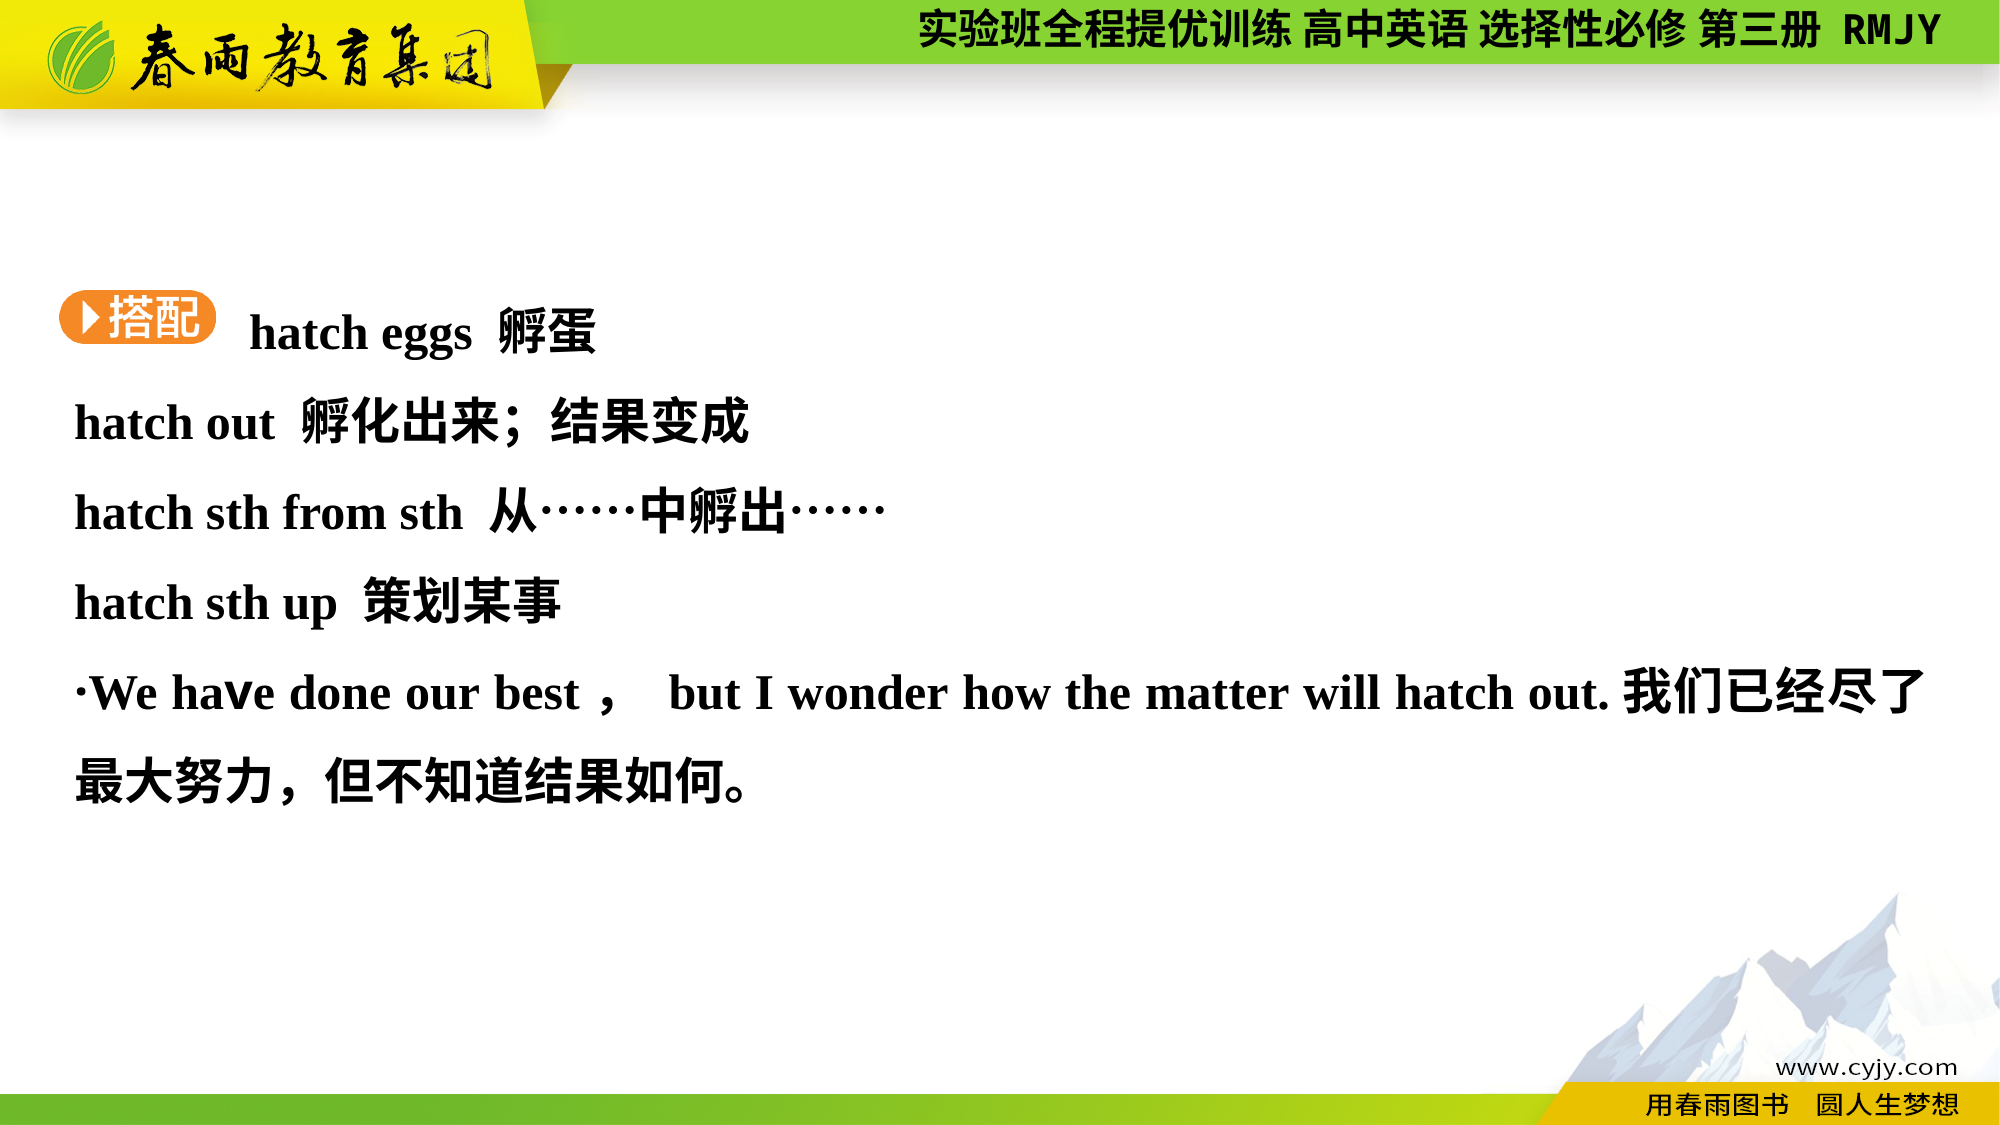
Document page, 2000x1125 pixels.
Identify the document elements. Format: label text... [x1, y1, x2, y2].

list hatch eggs 孵蛋 hatch out 孵化出来；结果变成 hatch sth from sth 从……中孵出…… hatch sth up 策划某事 ·We have done our best， but I wonder how the matter will hatch out.我们已经尽了最大努力，但不知道结果如何。 [59, 261, 1944, 823]
picture [0, 0, 2000, 1125]
